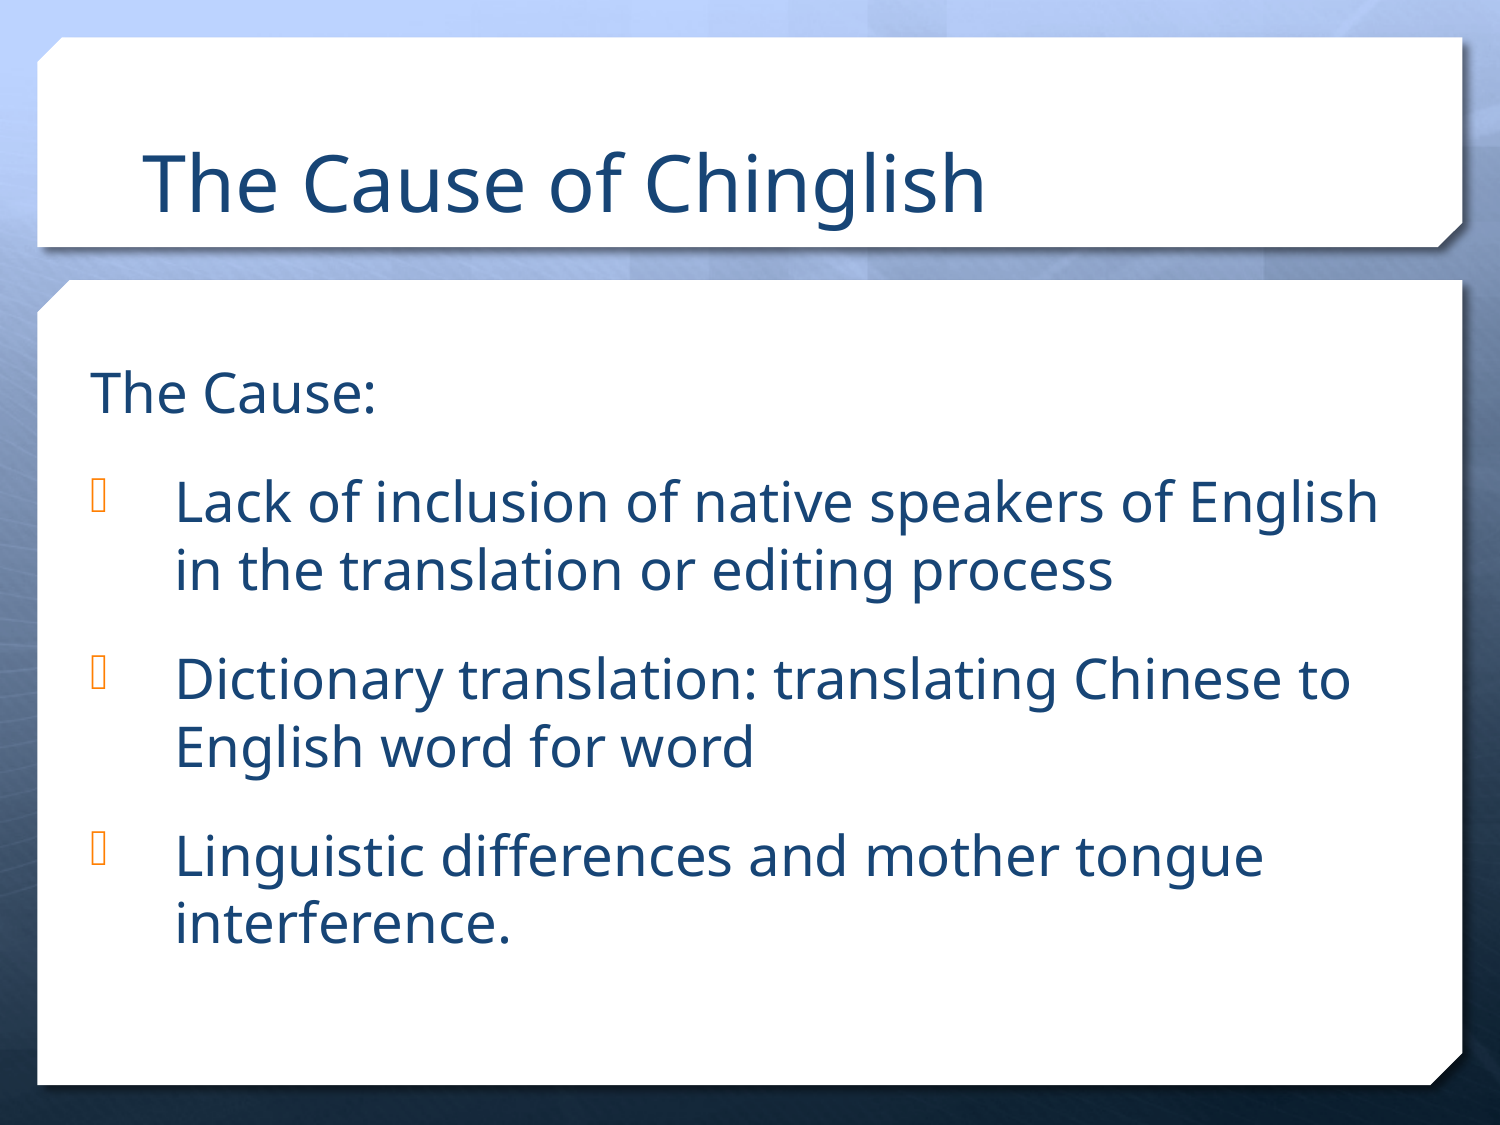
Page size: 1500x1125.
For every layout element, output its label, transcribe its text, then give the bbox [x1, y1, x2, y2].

list The Cause: Lack of inclusion of native speakers of English in the translation or editing process Dictionary translation: translating Chinese to English word for word Linguistic differences and mother tongue interference. [75, 350, 1425, 1075]
title The Cause of Chinglish [127, 48, 1372, 236]
